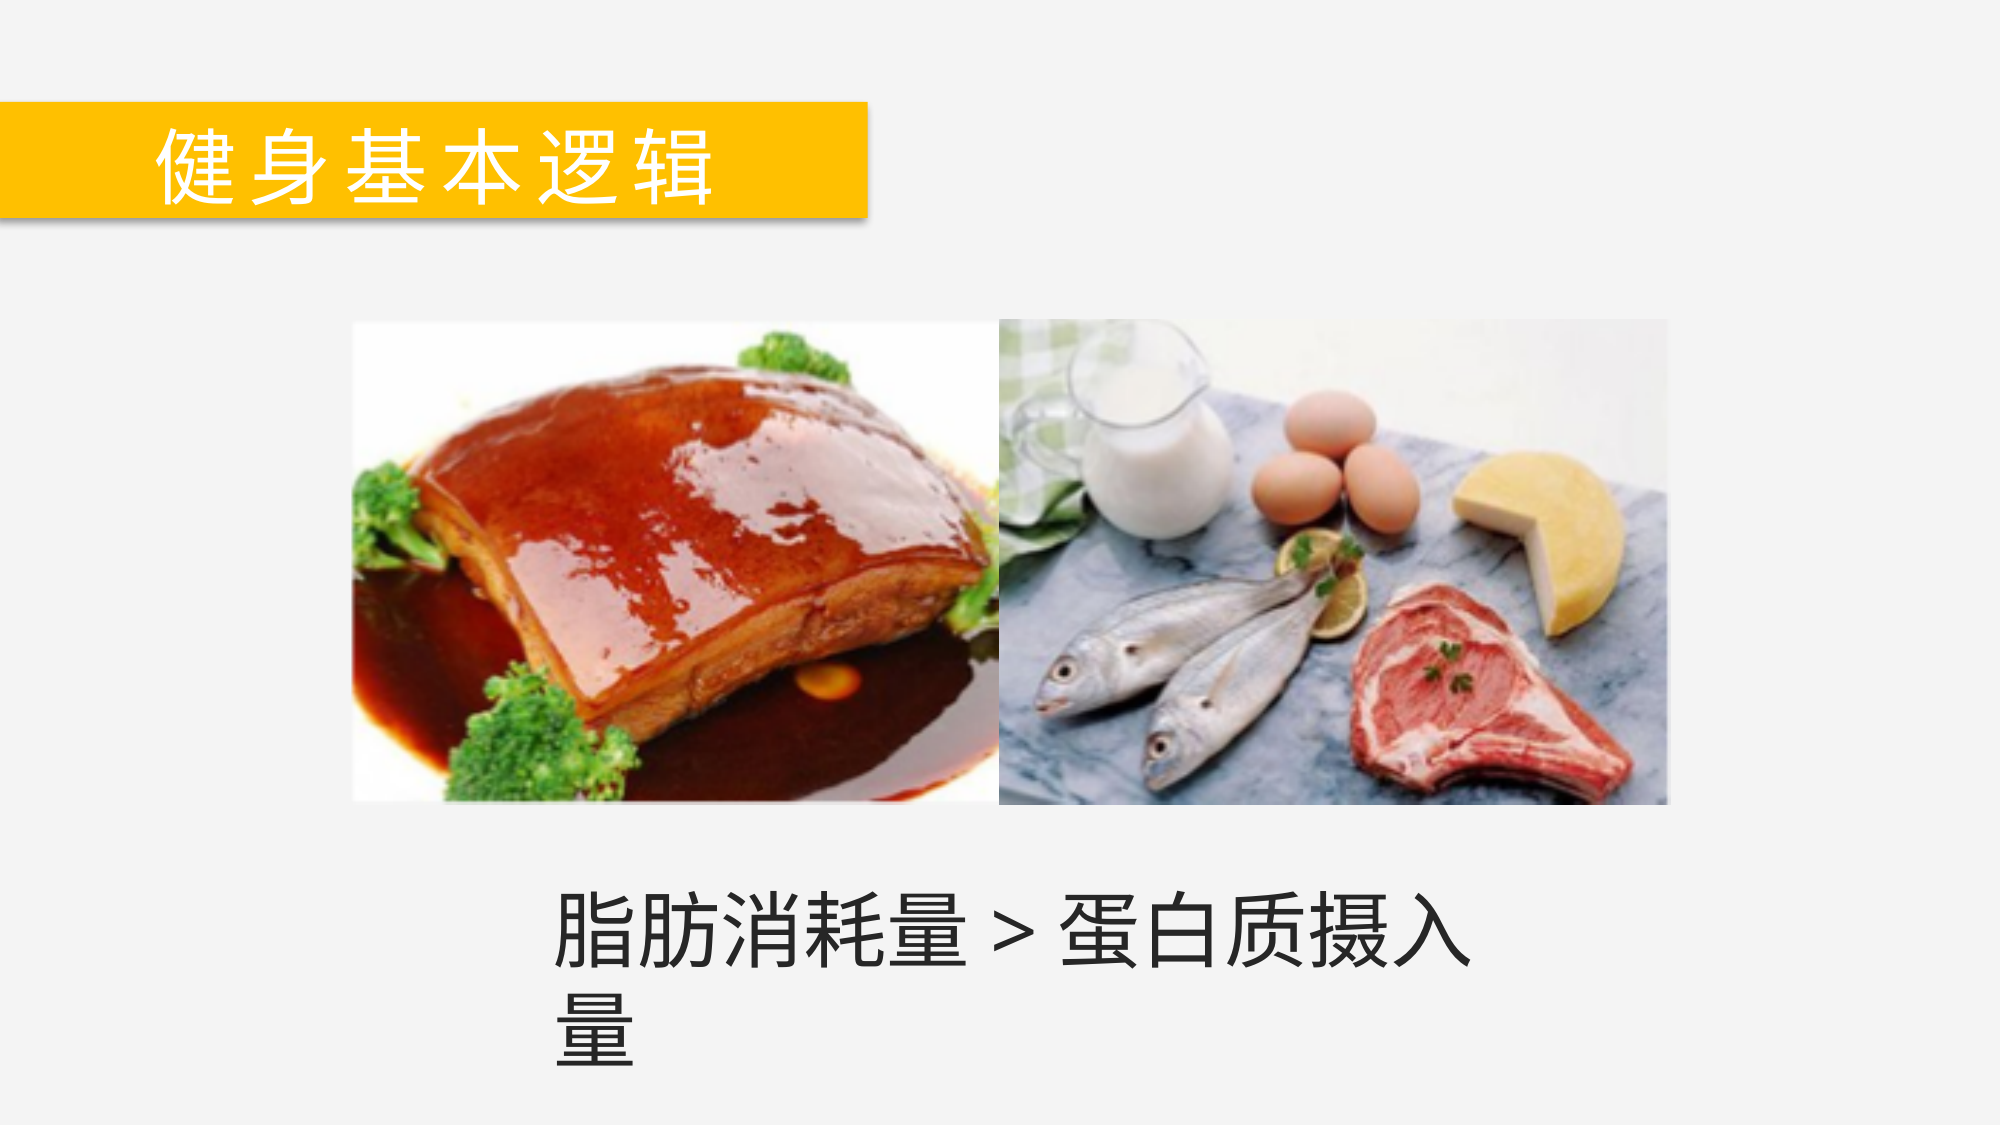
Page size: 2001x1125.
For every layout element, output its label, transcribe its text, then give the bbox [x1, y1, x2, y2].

picture [350, 319, 1671, 806]
text_box 脂肪消耗量>蛋白质摄入量 [539, 871, 1544, 1086]
text_box [0, 101, 869, 219]
text_box 健身基本逻辑 [138, 107, 731, 223]
